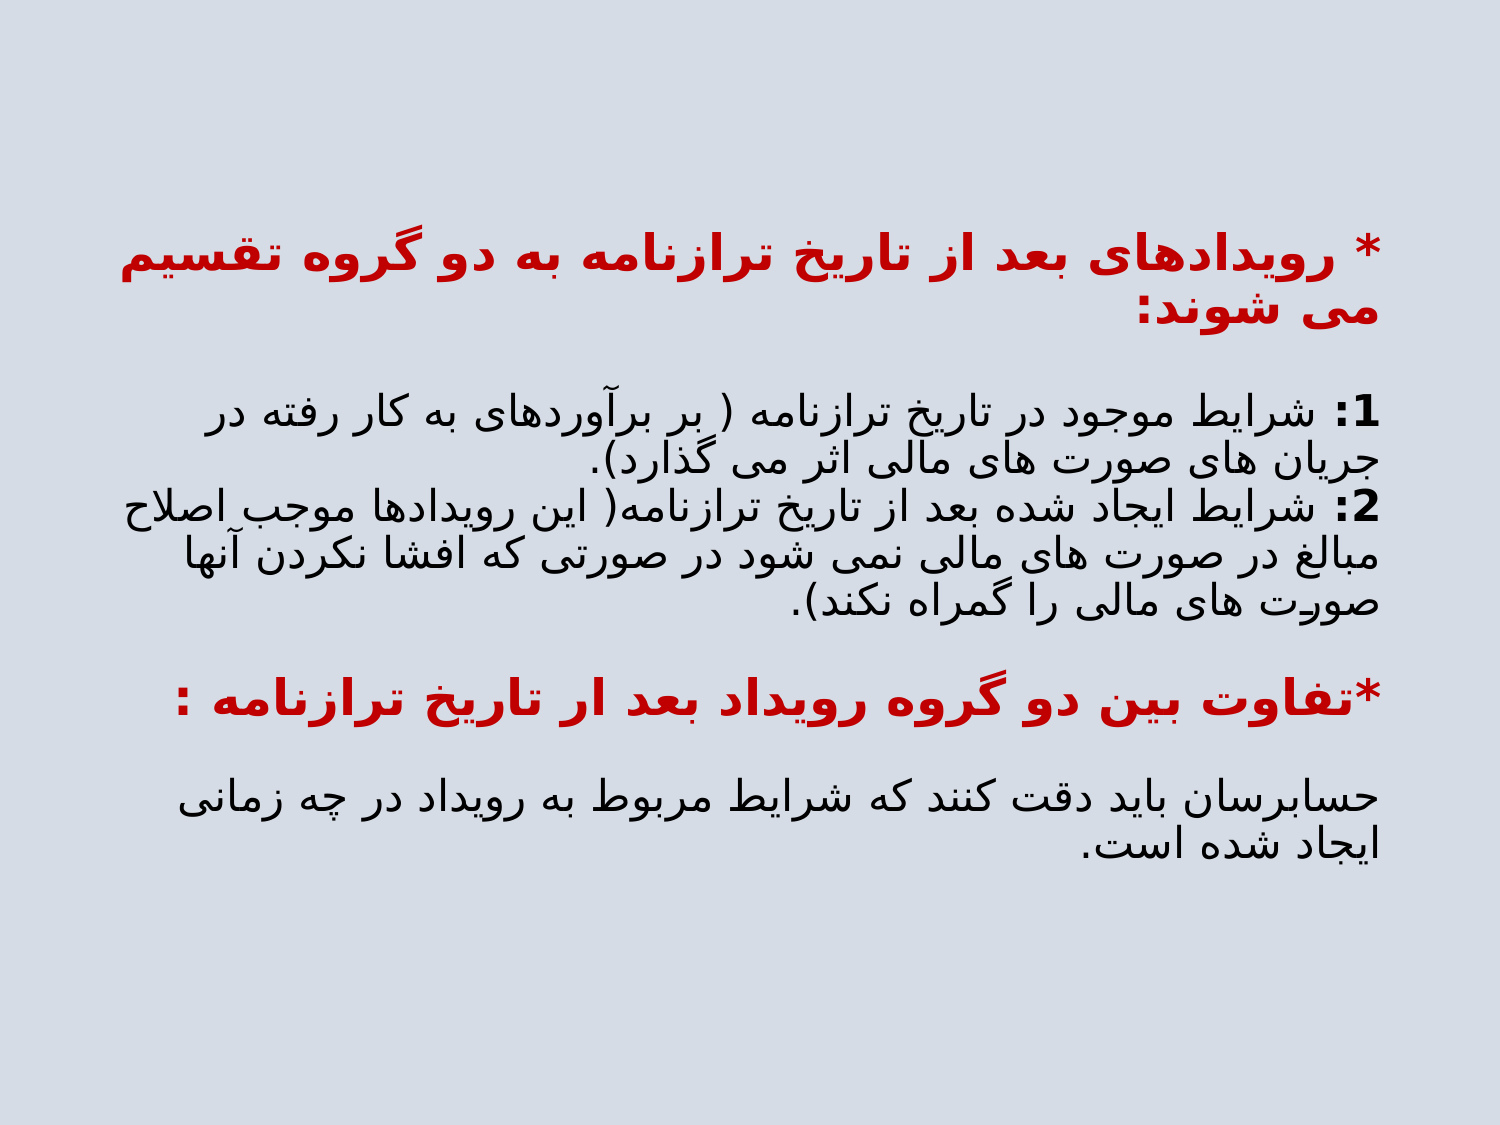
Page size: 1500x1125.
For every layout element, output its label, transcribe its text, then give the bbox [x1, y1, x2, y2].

title * رویدادهای بعد از تاریخ ترازنامه به دو گروه تقسیم می شوند: 1: شرایط موجود در تاریخ ترازنامه ( بر برآوردهای به کار رفته در جریان های صورت های مالی اثر می گذارد). 2: شرایط ایجاد شده بعد از تاریخ ترازنامه( این رویدادها موجب اصلاح مبالغ در صورت های مالی نمی شود در صورتی که افشا نکردن آنها صورت های مالی را گمراه نکند). *تفاوت بین دو گروه رویداد بعد ار تاریخ ترازنامه : حسابرسان باید دقت کنند که شرایط مربوط به رویداد در چه زمانی ایجاد شده است. [103, 185, 1397, 962]
